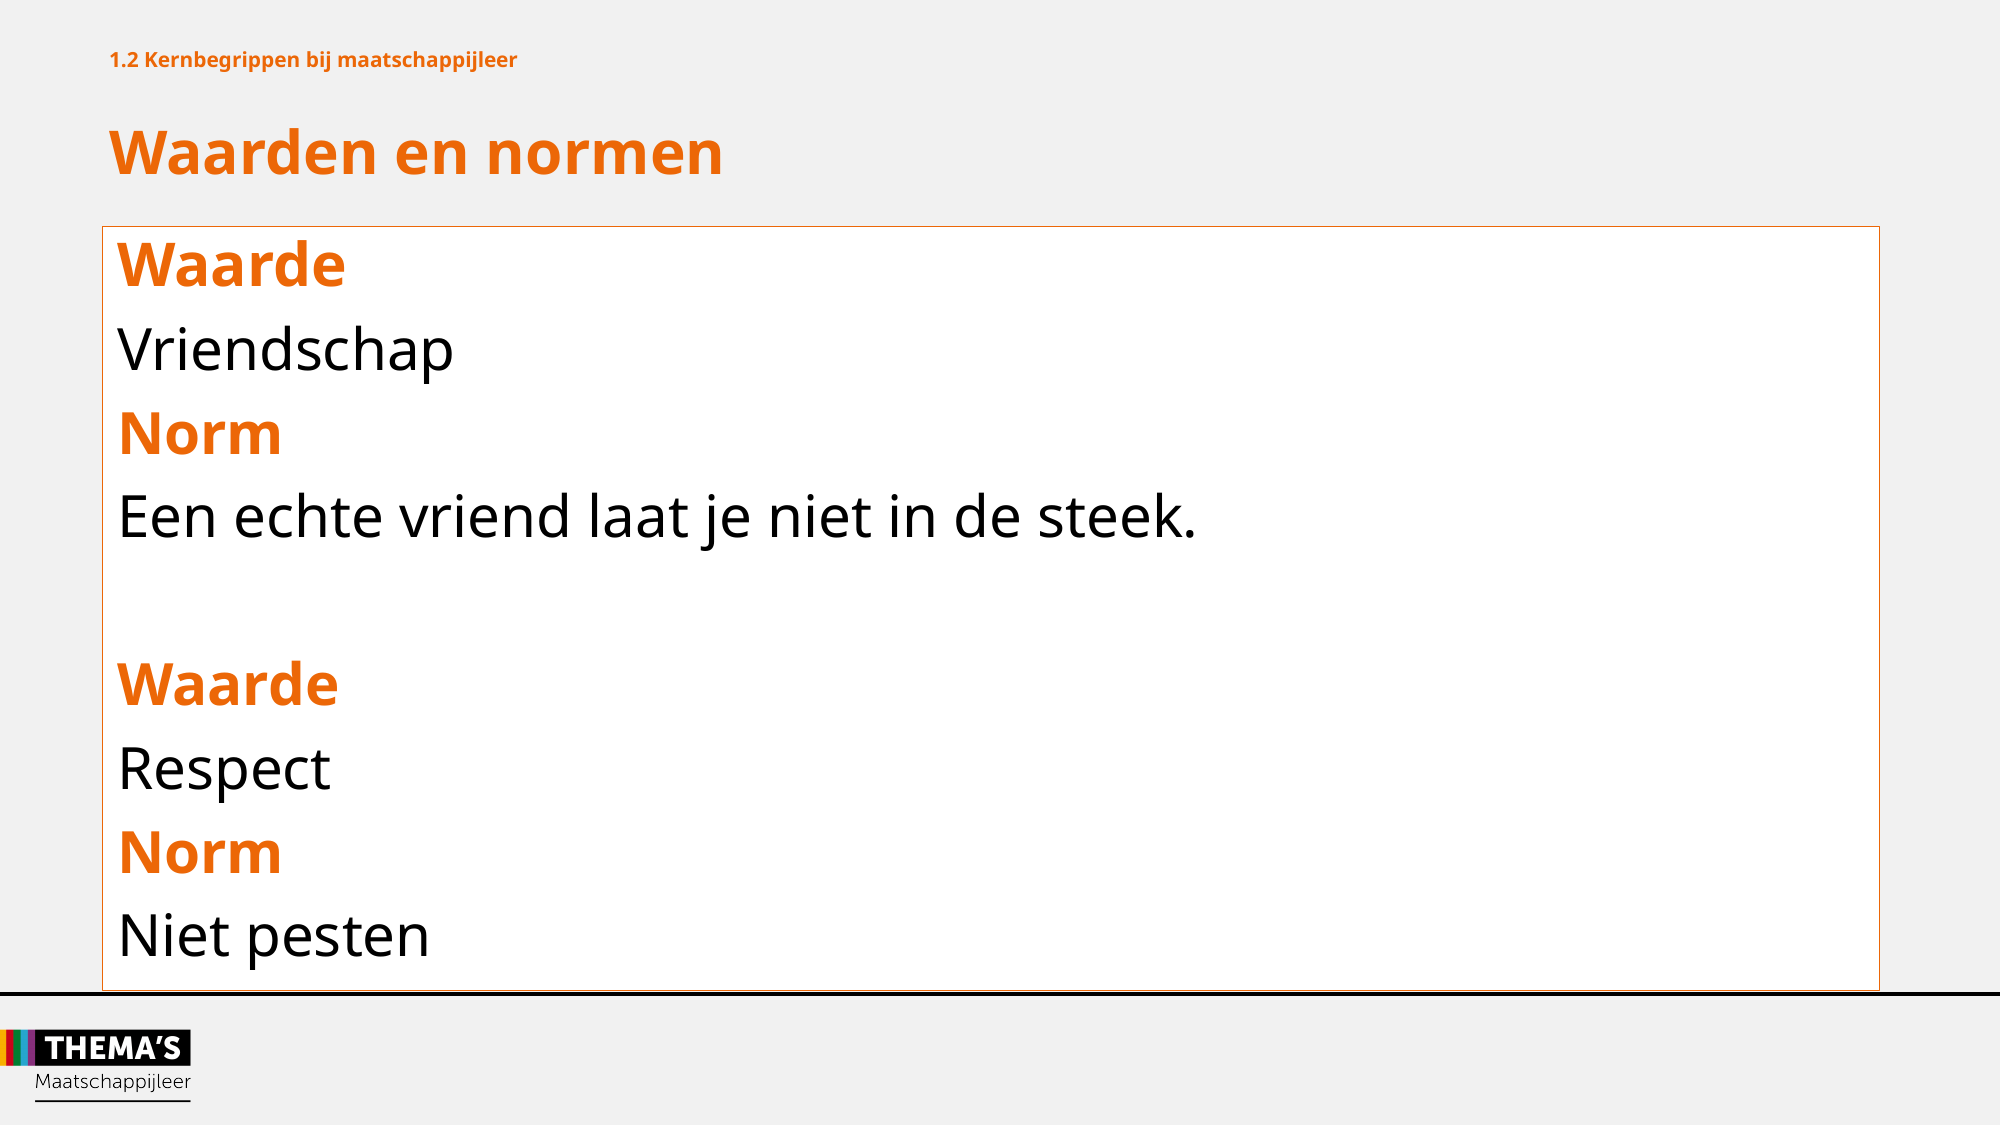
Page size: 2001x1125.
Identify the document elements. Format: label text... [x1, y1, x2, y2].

list Waarde Vriendschap Norm Een echte vriend laat je niet in de steek. Waarde Respect Norm Niet pesten [102, 226, 1880, 991]
list Waarden en normen [94, 114, 1879, 205]
picture [0, 993, 203, 1125]
list 1.2 Kernbegrippen bij maatschappijleer [94, 33, 941, 88]
